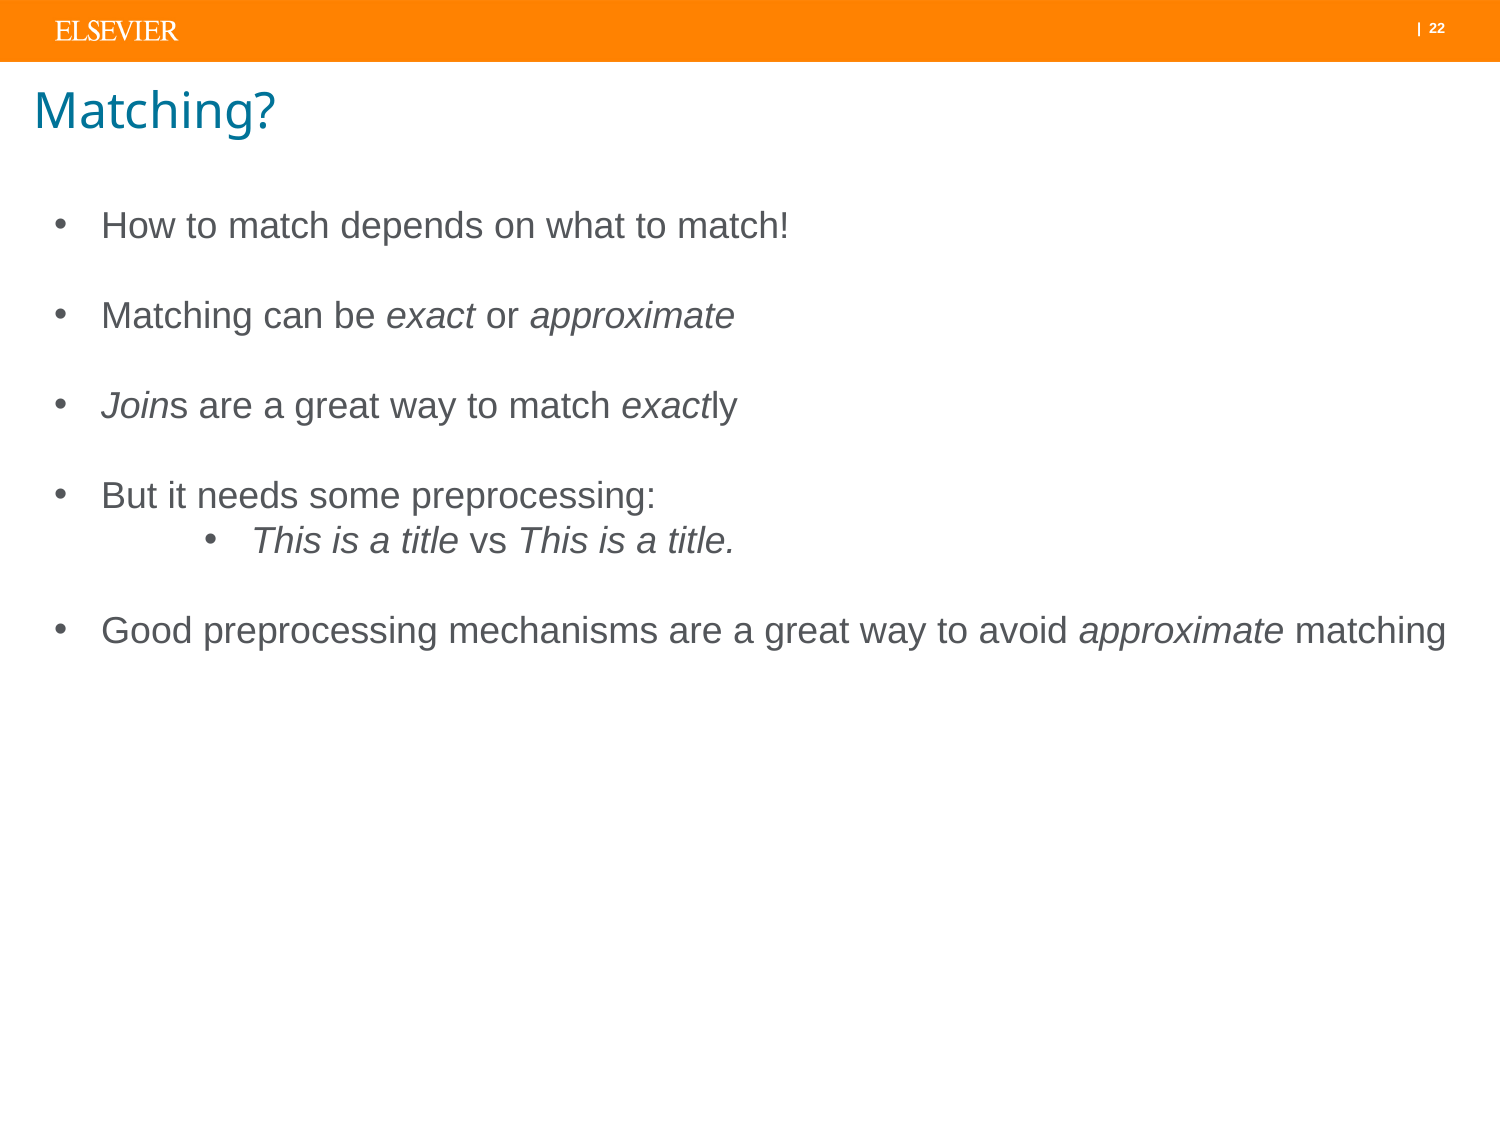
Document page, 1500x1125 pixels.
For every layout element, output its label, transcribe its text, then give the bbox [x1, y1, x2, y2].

text_box How to match depends on what to match! Matching can be exact or approximate Joins are a great way to match exactly But it needs some preprocessing: This is a title vs This is a title. Good preprocessing mechanisms are a great way to avoid approximate matching [39, 193, 1481, 659]
title Matching? [19, 73, 1376, 143]
picture [0, 0, 1500, 62]
